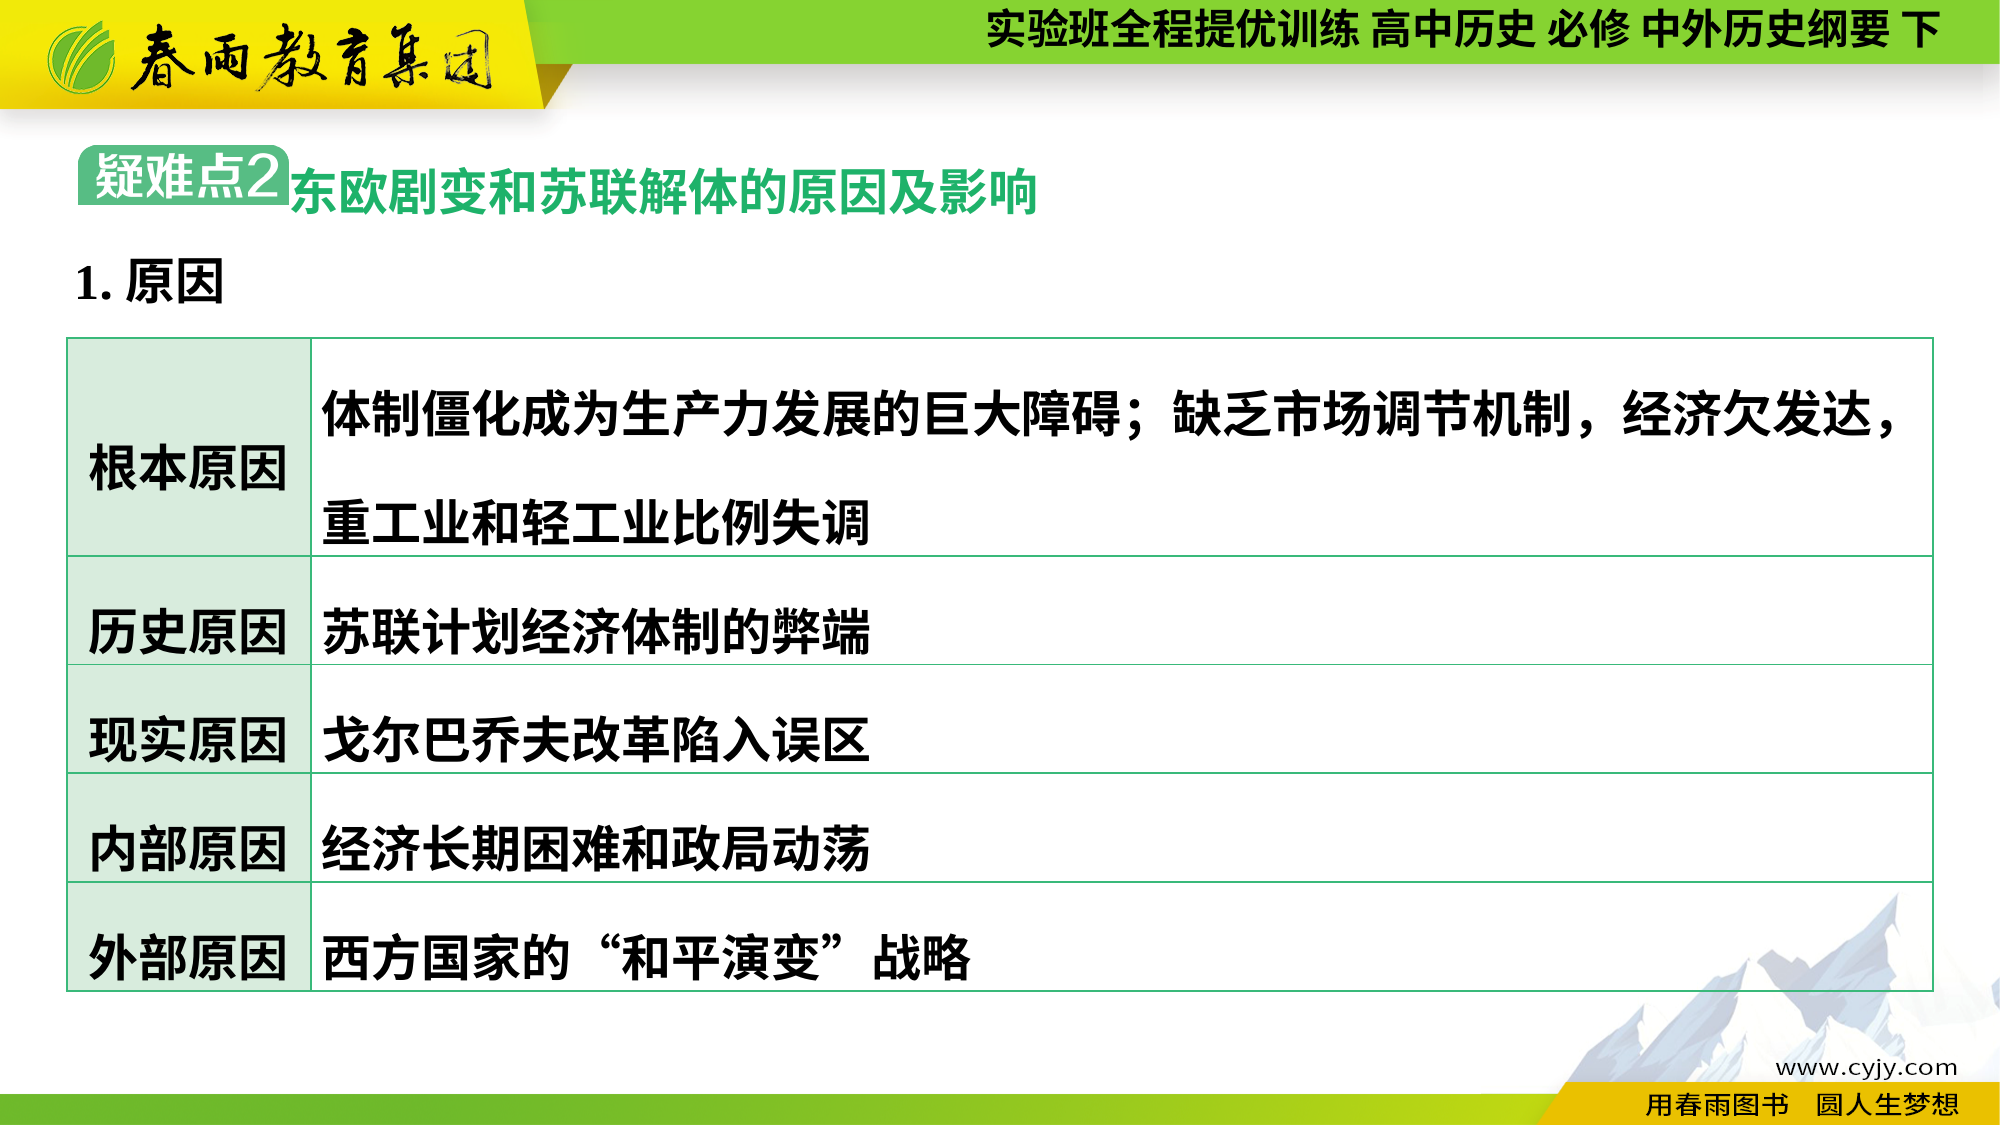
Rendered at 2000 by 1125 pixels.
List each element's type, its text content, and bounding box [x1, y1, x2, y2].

table_header 根本原因 [68, 339, 310, 555]
table_cell 内部原因 [68, 774, 310, 881]
table_cell 外部原因 [68, 883, 310, 990]
table_cell 苏联计划经济体制的弊端 [312, 557, 1932, 664]
table_cell 戈尔巴乔夫改革陷入误区 [312, 665, 1932, 772]
table_cell 经济长期困难和政局动荡 [312, 774, 1932, 881]
table_header 体制僵化成为生产力发展的巨大障碍；缺乏市场调节机制，经济欠发达，重工业和轻工业比例失调 [312, 339, 1932, 555]
table_cell 历史原因 [68, 557, 310, 664]
picture [0, 0, 2000, 1125]
list 东欧剧变和苏联解体的原因及影响 1.原因 [59, 122, 1944, 308]
table_cell 西方国家的“和平演变”战略 [312, 883, 1932, 990]
table_cell 现实原因 [68, 665, 310, 772]
